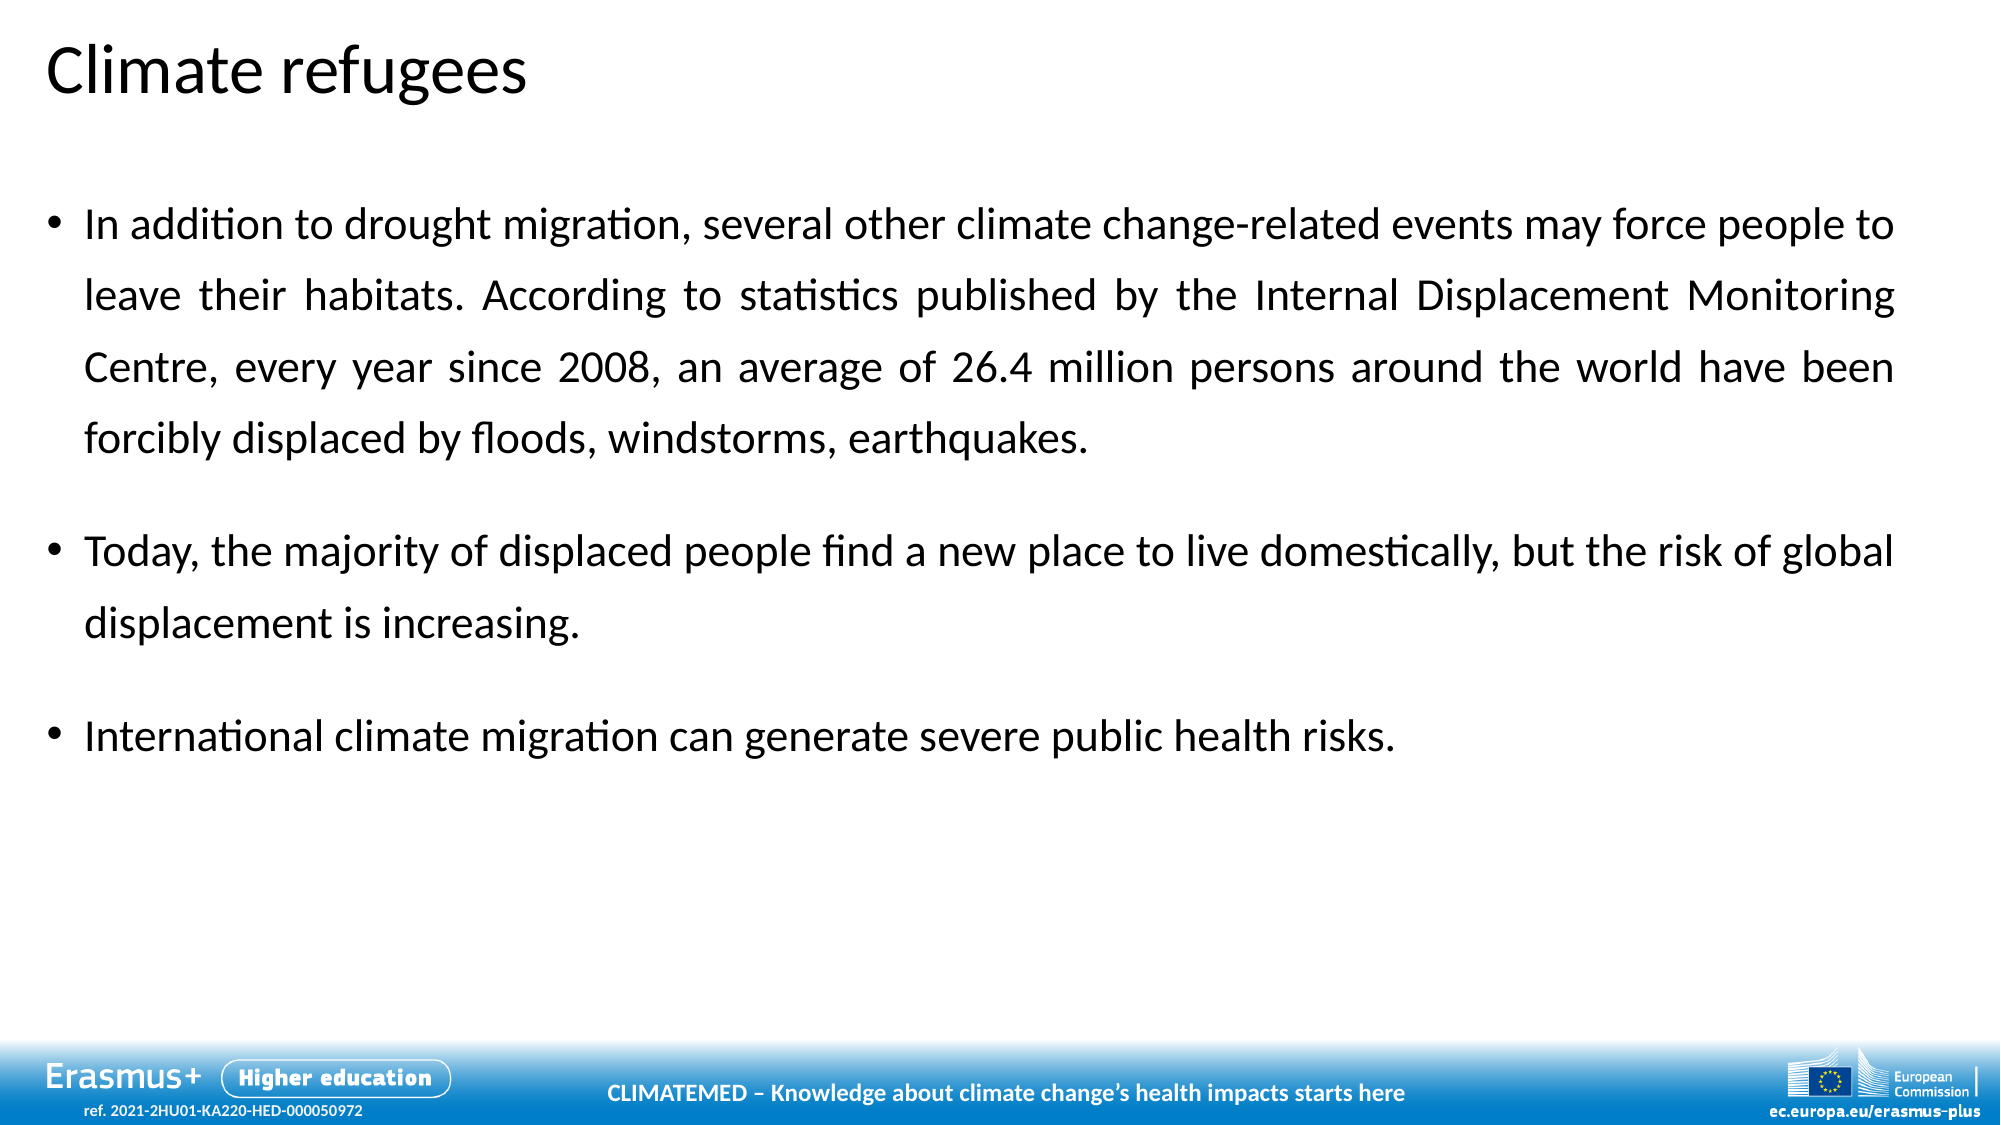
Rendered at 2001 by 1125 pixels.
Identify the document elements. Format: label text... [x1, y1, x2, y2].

picture [0, 899, 2000, 1125]
title Climate refugees [31, 25, 1984, 116]
list In addition to drought migration, several other climate change-related events may force people to leave their habitats. According to statistics published by the Internal Displacement Monitoring Centre, every year since 2008, an average of 26.4 million persons around the world have been forcibly displaced by floods, windstorms, earthquakes. Today, the majority of displaced people find a new place to live domestically, but the risk of global displacement is increasing. International climate migration can generate severe public health risks. [31, 169, 1912, 1050]
